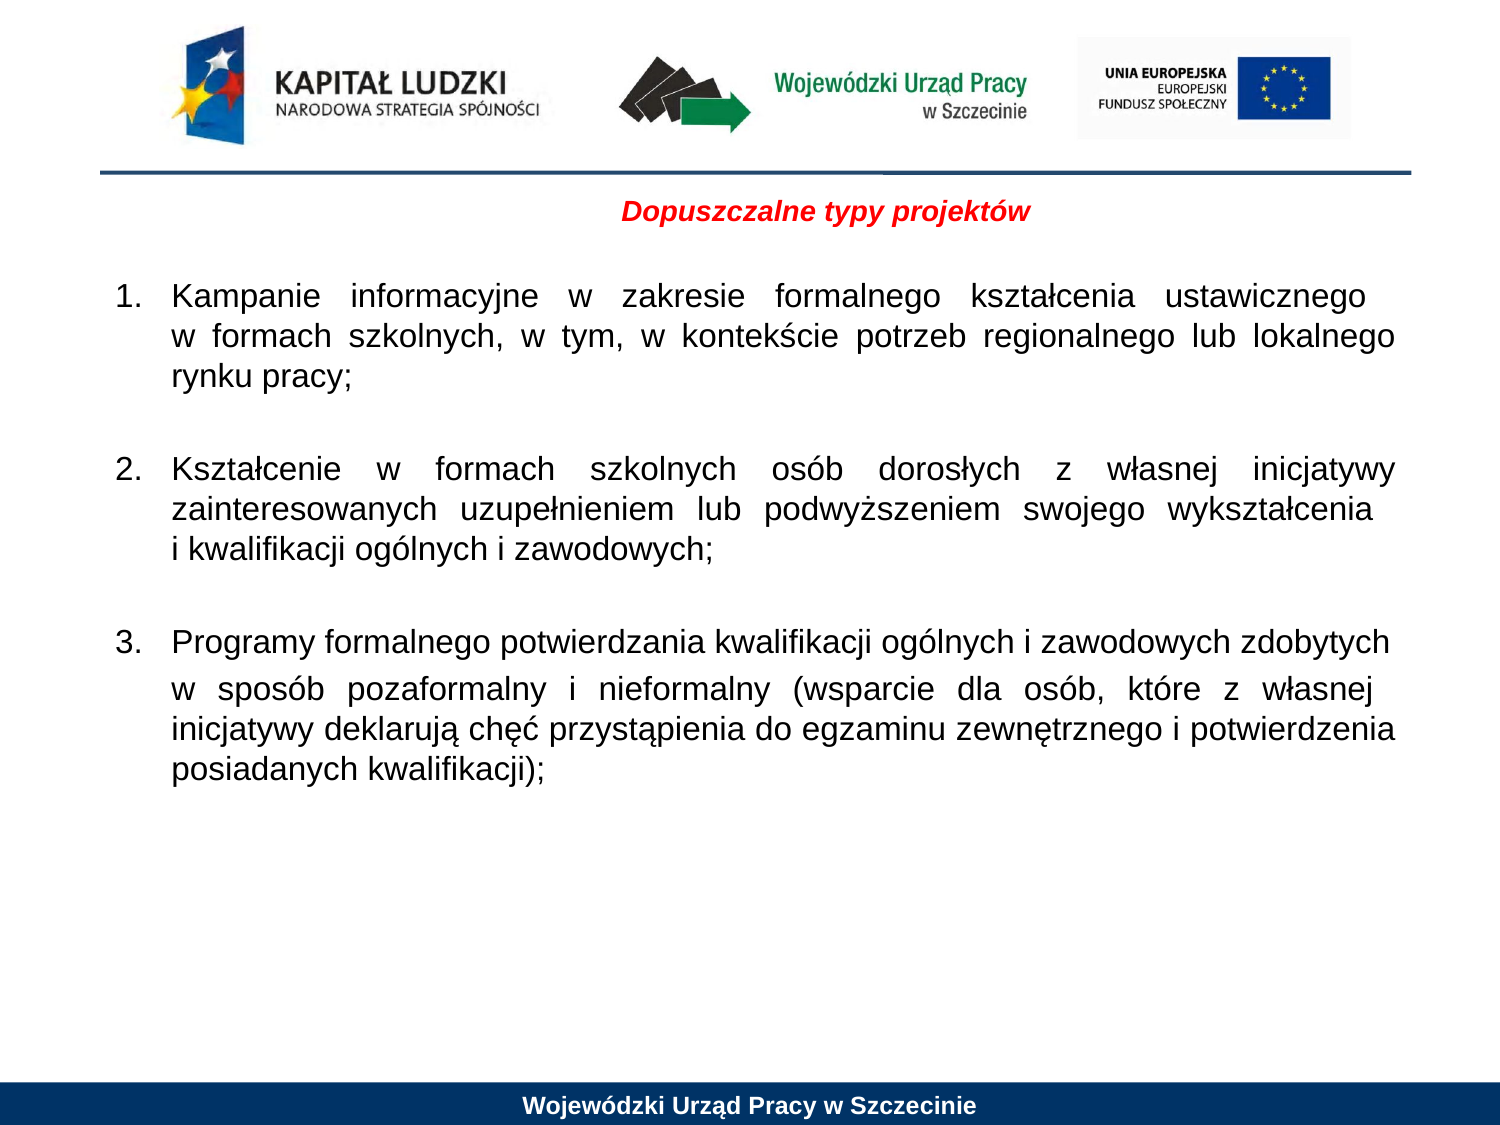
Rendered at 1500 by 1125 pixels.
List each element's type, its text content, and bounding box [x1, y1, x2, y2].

picture [159, 24, 1353, 149]
list Dopuszczalne typy projektów 1. Kampanie informacyjne w zakresie formalnego kształcenia ustawicznego w formach szkolnych, w tym, w kontekście potrzeb regionalnego lub lokalnego rynku pracy; 2. Kształcenie w formach szkolnych osób dorosłych z własnej inicjatywy zainteresowanych uzupełnieniem lub podwyższeniem swojego wykształcenia i kwalifikacji ogólnych i zawodowych; 3. Programy formalnego potwierdzania kwalifikacji ogólnych i zawodowych zdobytych w sposób pozaformalny i nieformalny (wsparcie dla osób, które z własnej inicjatywy deklarują chęć przystąpienia do egzaminu zewnętrznego i potwierdzenia posiadanych kwalifikacji); [100, 184, 1413, 1003]
